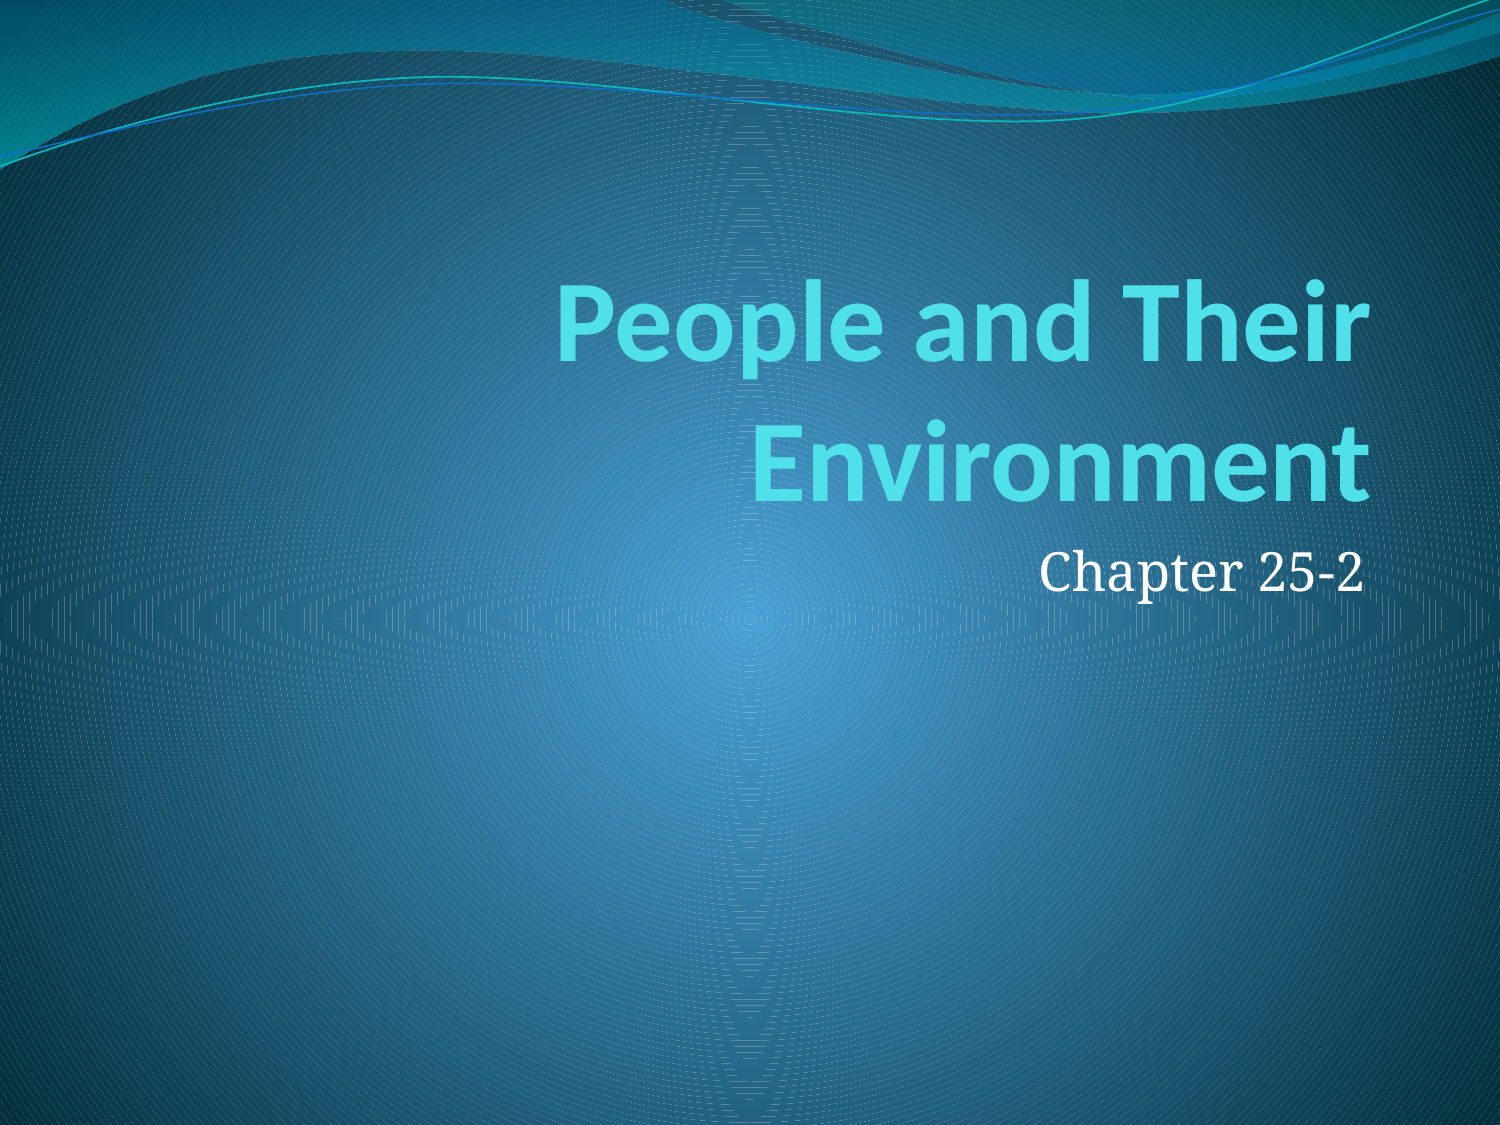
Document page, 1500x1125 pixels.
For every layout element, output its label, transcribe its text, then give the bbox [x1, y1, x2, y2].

subtitle Chapter 25-2 [87, 529, 1376, 818]
title People and Their Environment [87, 224, 1376, 525]
